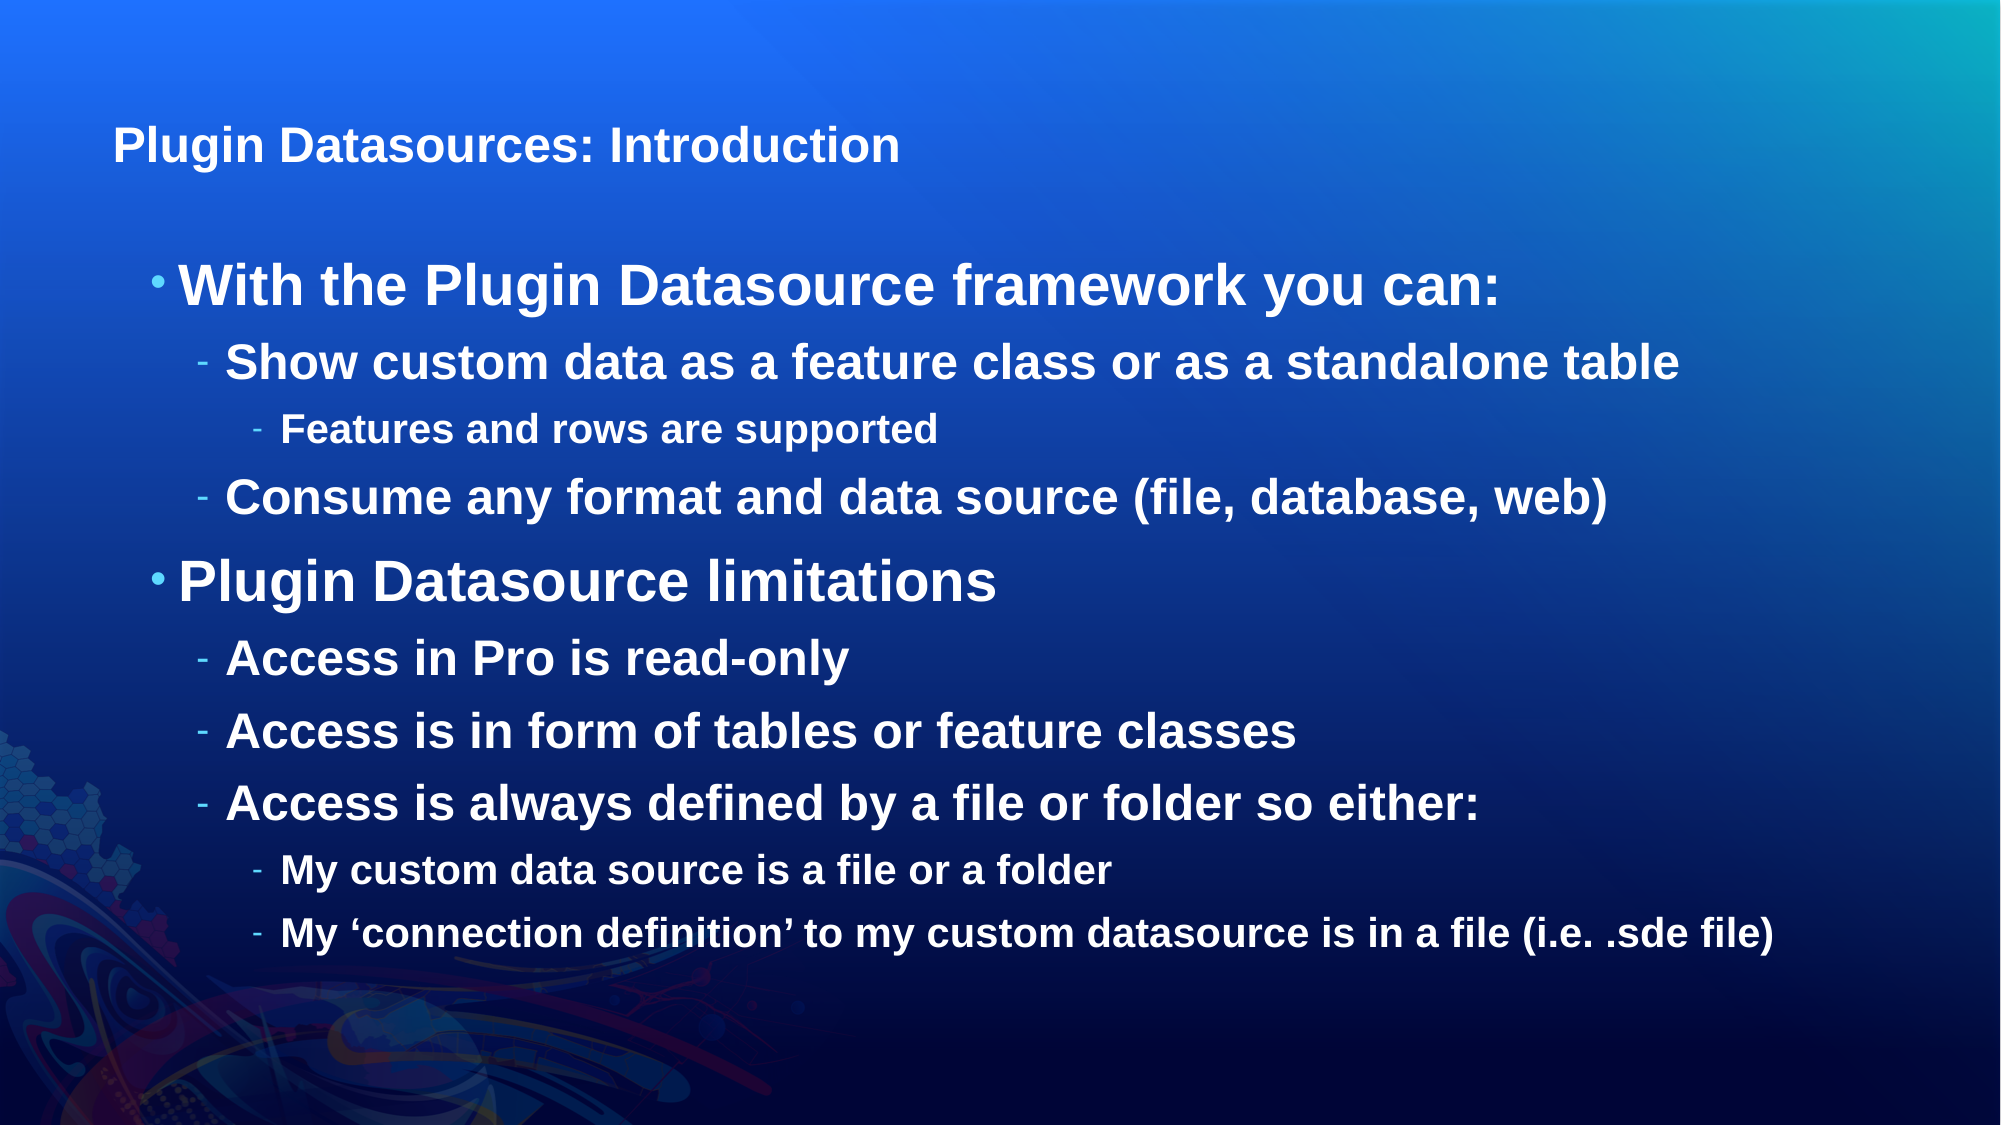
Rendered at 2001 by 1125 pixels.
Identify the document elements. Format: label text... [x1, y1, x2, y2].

list With the Plugin Datasource framework you can: Show custom data as a feature class or as a standalone table Features and rows are supported Consume any format and data source (file, database, web) Plugin Datasource limitations Access in Pro is read-only Access is in form of tables or feature classes Access is always defined by a file or folder so either: My custom data source is a file or a folder My ‘connection definition’ to my custom datasource is in a file (i.e. .sde file) [150, 246, 1851, 932]
title Plugin Datasources: Introduction [112, 111, 1889, 173]
